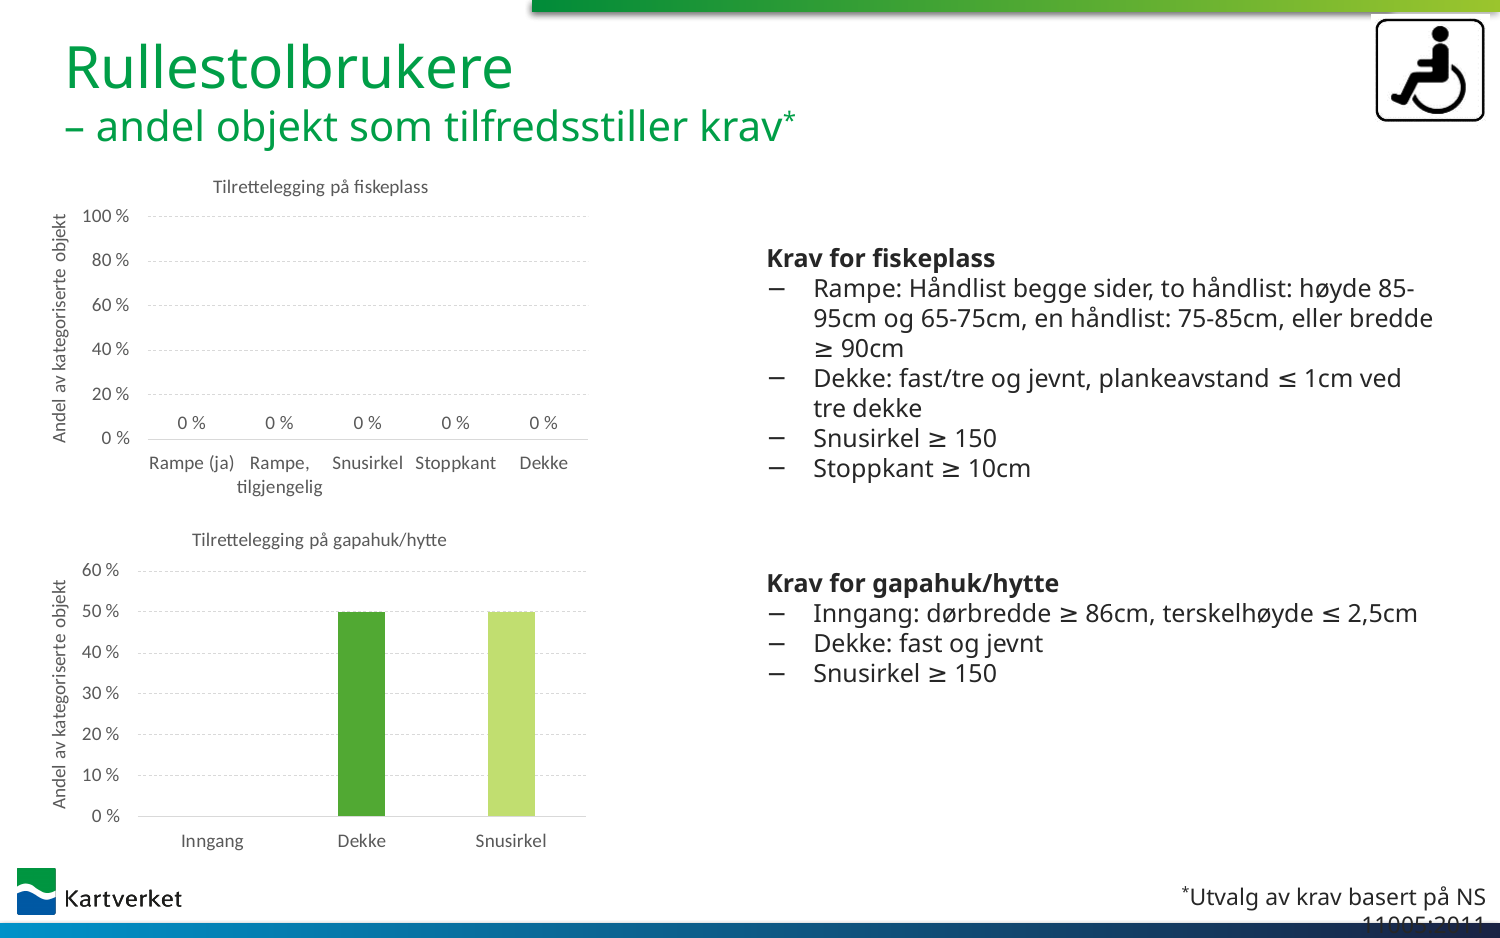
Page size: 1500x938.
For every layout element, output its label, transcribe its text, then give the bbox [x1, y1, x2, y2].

text_box *Utvalg av krav basert på NS 11005:2011 [1068, 873, 1500, 938]
text_box Krav for gapahuk/hytte Inngang: dørbredde ≥ 86cm, terskelhøyde ≤ 2,5cm Dekke: fast og jevnt Snusirkel ≥ 150 [751, 560, 1452, 695]
picture [41, 520, 597, 859]
picture [41, 166, 599, 505]
text_box Rullestolbrukere – andel objekt som tilfredsstiller krav* [49, 29, 1431, 158]
text_box Krav for fiskeplass Rampe: Håndlist begge sider, to håndlist: høyde 85-95cm og 65-75cm, en håndlist: 75-85cm, eller bredde ≥ 90cm Dekke: fast/tre og jevnt, plankeavstand ≤ 1cm ved tre dekke Snusirkel ≥ 150 Stoppkant ≥ 10cm [751, 235, 1452, 490]
picture [1371, 13, 1491, 127]
